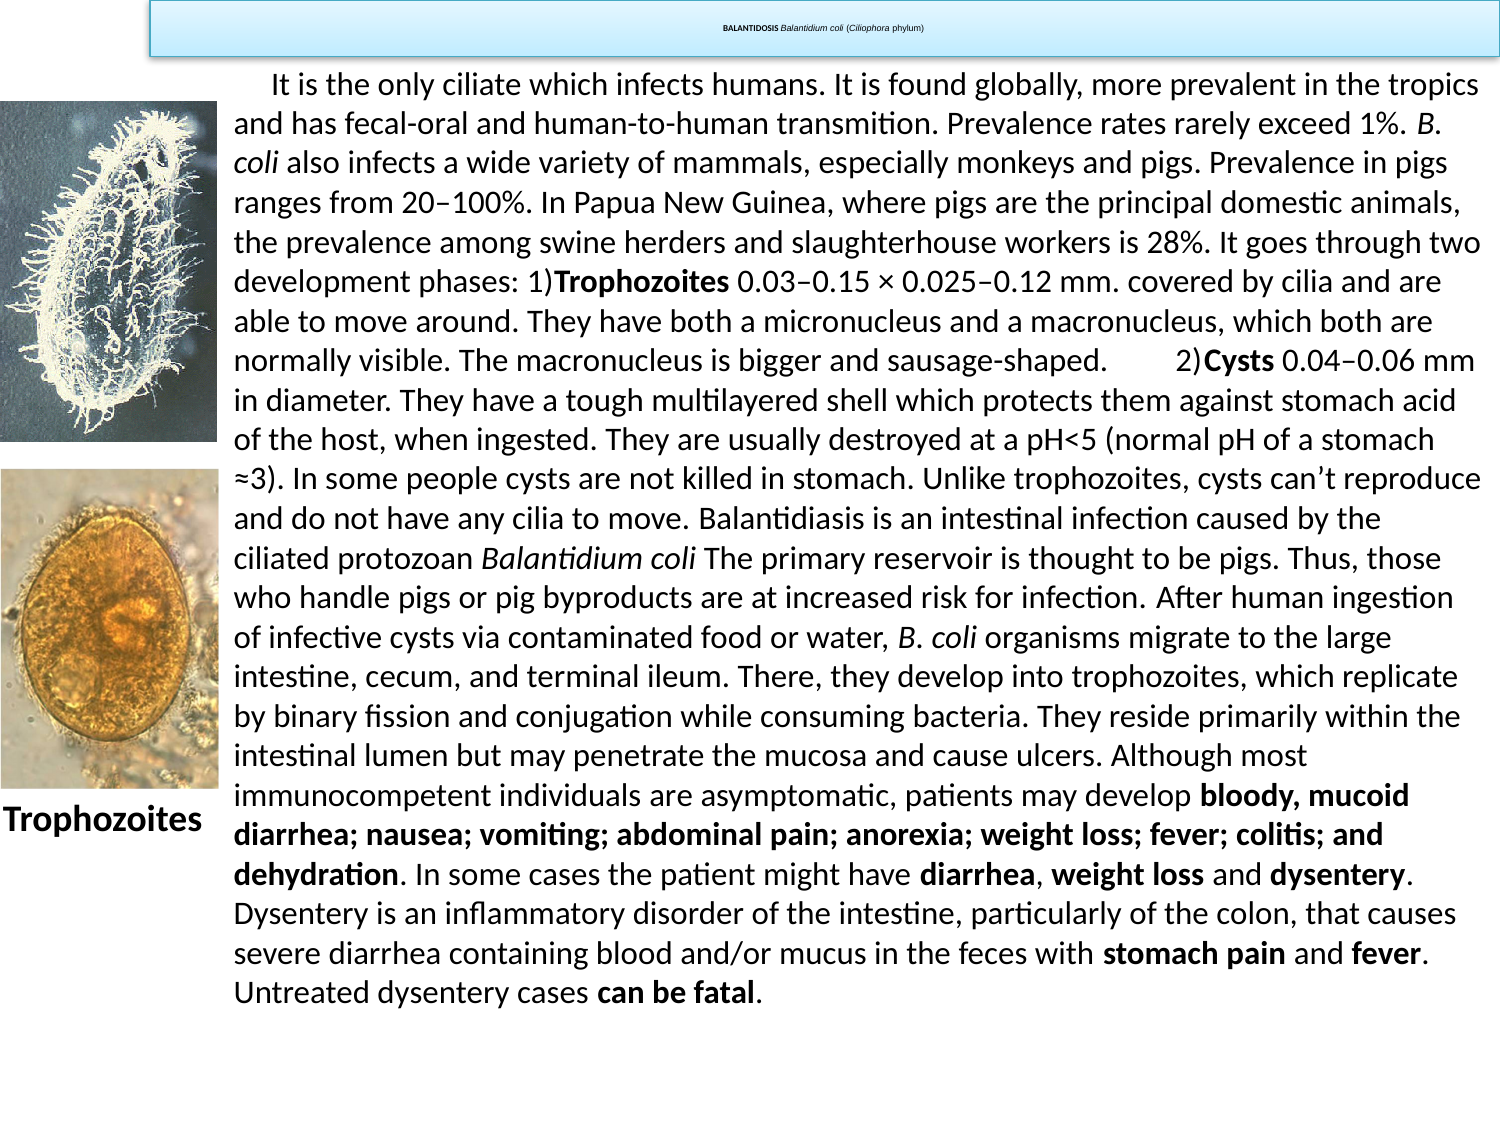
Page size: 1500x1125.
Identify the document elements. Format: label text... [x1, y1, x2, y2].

picture [0, 469, 270, 786]
text_box Trophozoites [0, 786, 218, 847]
title BALANTIDOSIS Balantidium coli (Ciliophora phylum) [149, 0, 1500, 57]
picture [0, 101, 217, 442]
list It is the only ciliate which infects humans. It is found globally, more prevalent in the tropics and has fecal-oral and human-to-human transmition. Prevalence rates rarely exceed 1%. B. coli also infects a wide variety of mammals, especially monkeys and pigs. Prevalence in pigs ranges from 20–100%. In Papua New Guinea, where pigs are the principal domestic animals, the prevalence among swine herders and slaughterhouse workers is 28%. It goes through two development phases: 1)Trophozoites 0.03–0.15 × 0.025–0.12 mm. covered by cilia and are able to move around. They have both a micronucleus and a macronucleus, which both are normally visible. The macronucleus is bigger and sausage-shaped. 2)Cysts 0.04–0.06 mm in diameter. They have a tough multilayered shell which protects them against stomach acid of the host, when ingested. They are usually destroyed at a pH˂5 (normal pH of a stomach ≈3). In some people cysts are not killed in stomach. Unlike trophozoites, cysts can’t reproduce and do not have any cilia to move. Balantidiasis is an intestinal infection caused by the ciliated protozoan Balantidium coli The primary reservoir is thought to be pigs. Thus, those who handle pigs or pig byproducts are at increased risk for infection. After human ingestion of infective cysts via contaminated food or water, B. coli organisms migrate to the large intestine, cecum, and terminal ileum. There, they develop into trophozoites, which replicate by binary fission and conjugation while consuming bacteria. They reside primarily within the intestinal lumen but may penetrate the mucosa and cause ulcers. Although most immunocompetent individuals are asymptomatic, patients may develop bloody, mucoid diarrhea; nausea; vomiting; abdominal pain; anorexia; weight loss; fever; colitis; and dehydration. In some cases the patient might have diarrhea, weight loss and dysentery. Dysentery is an inflammatory disorder of the intestine, particularly of the colon, that causes severe diarrhea containing blood and/or mucus in the feces with stomach pain and fever. Untreated dysentery cases can be fatal. [218, 54, 1500, 1125]
